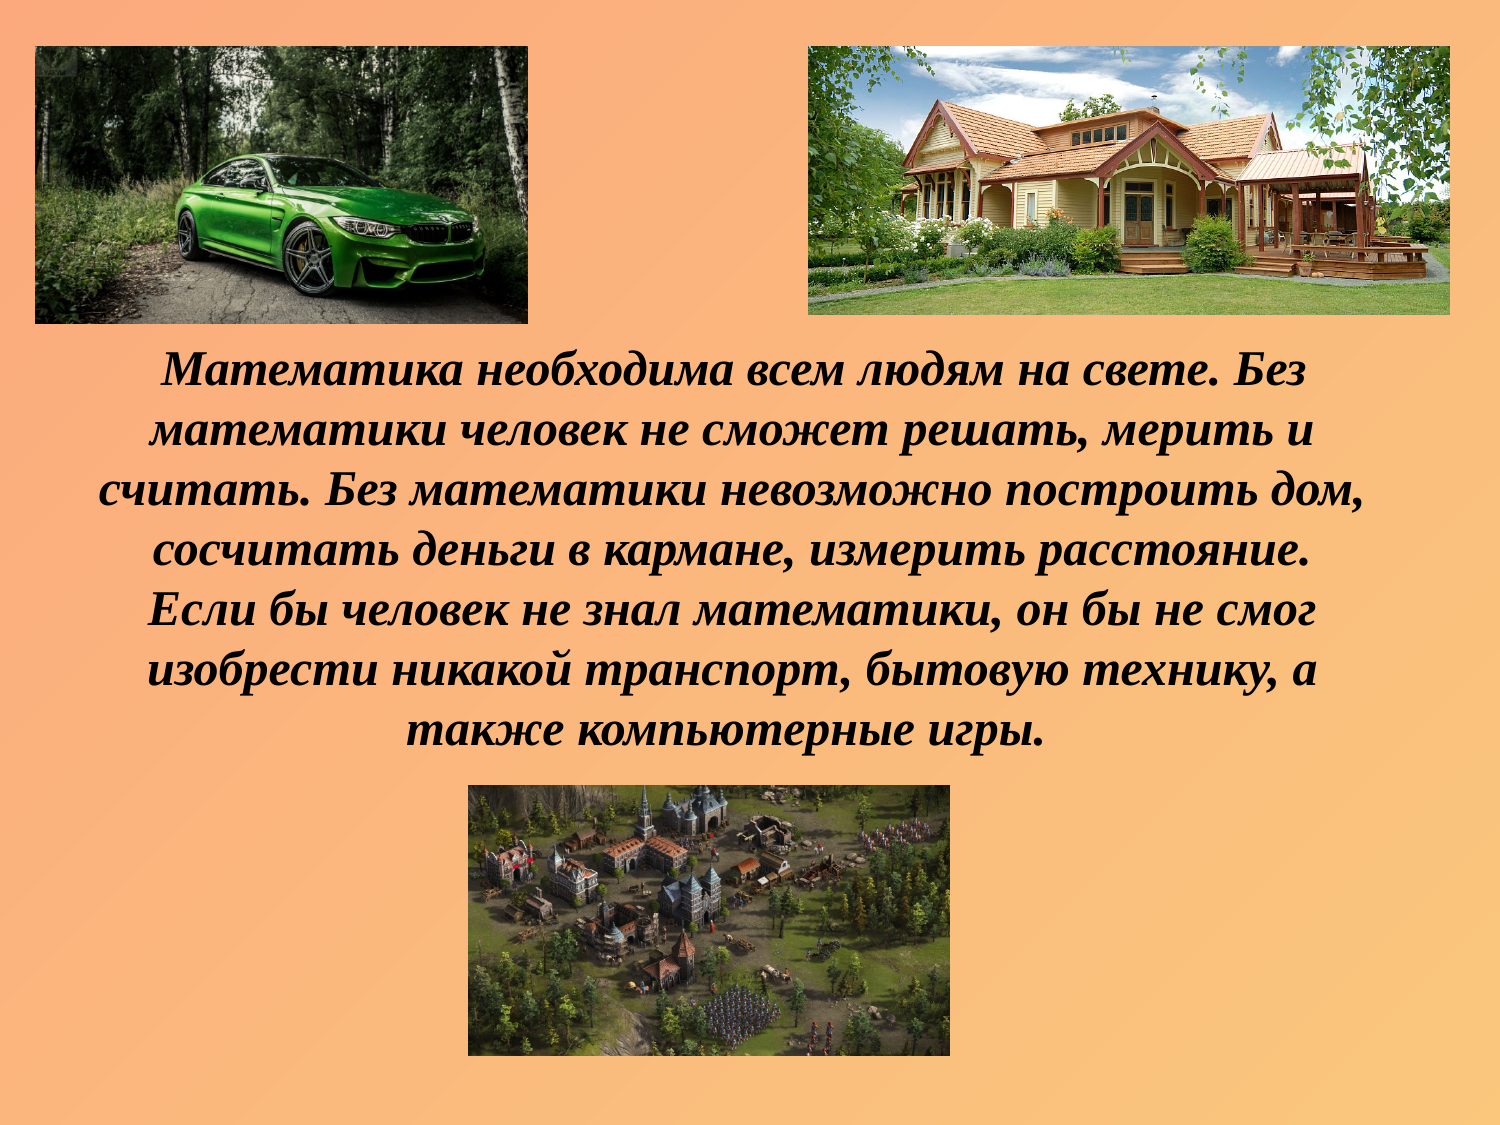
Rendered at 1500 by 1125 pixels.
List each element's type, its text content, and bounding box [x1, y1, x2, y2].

picture [808, 46, 1450, 315]
picture [34, 46, 528, 324]
list Математика необходима всем людям на свете. Без математики человек не сможет решать, мерить и считать. Без математики невозможно построить дом, сосчитать деньги в кармане, измерить расстояние. Если бы человек не знал математики, он бы не смог изобрести никакой транспорт, бытовую технику, а также компьютерные игры. [0, 328, 1409, 832]
picture [468, 784, 950, 1056]
